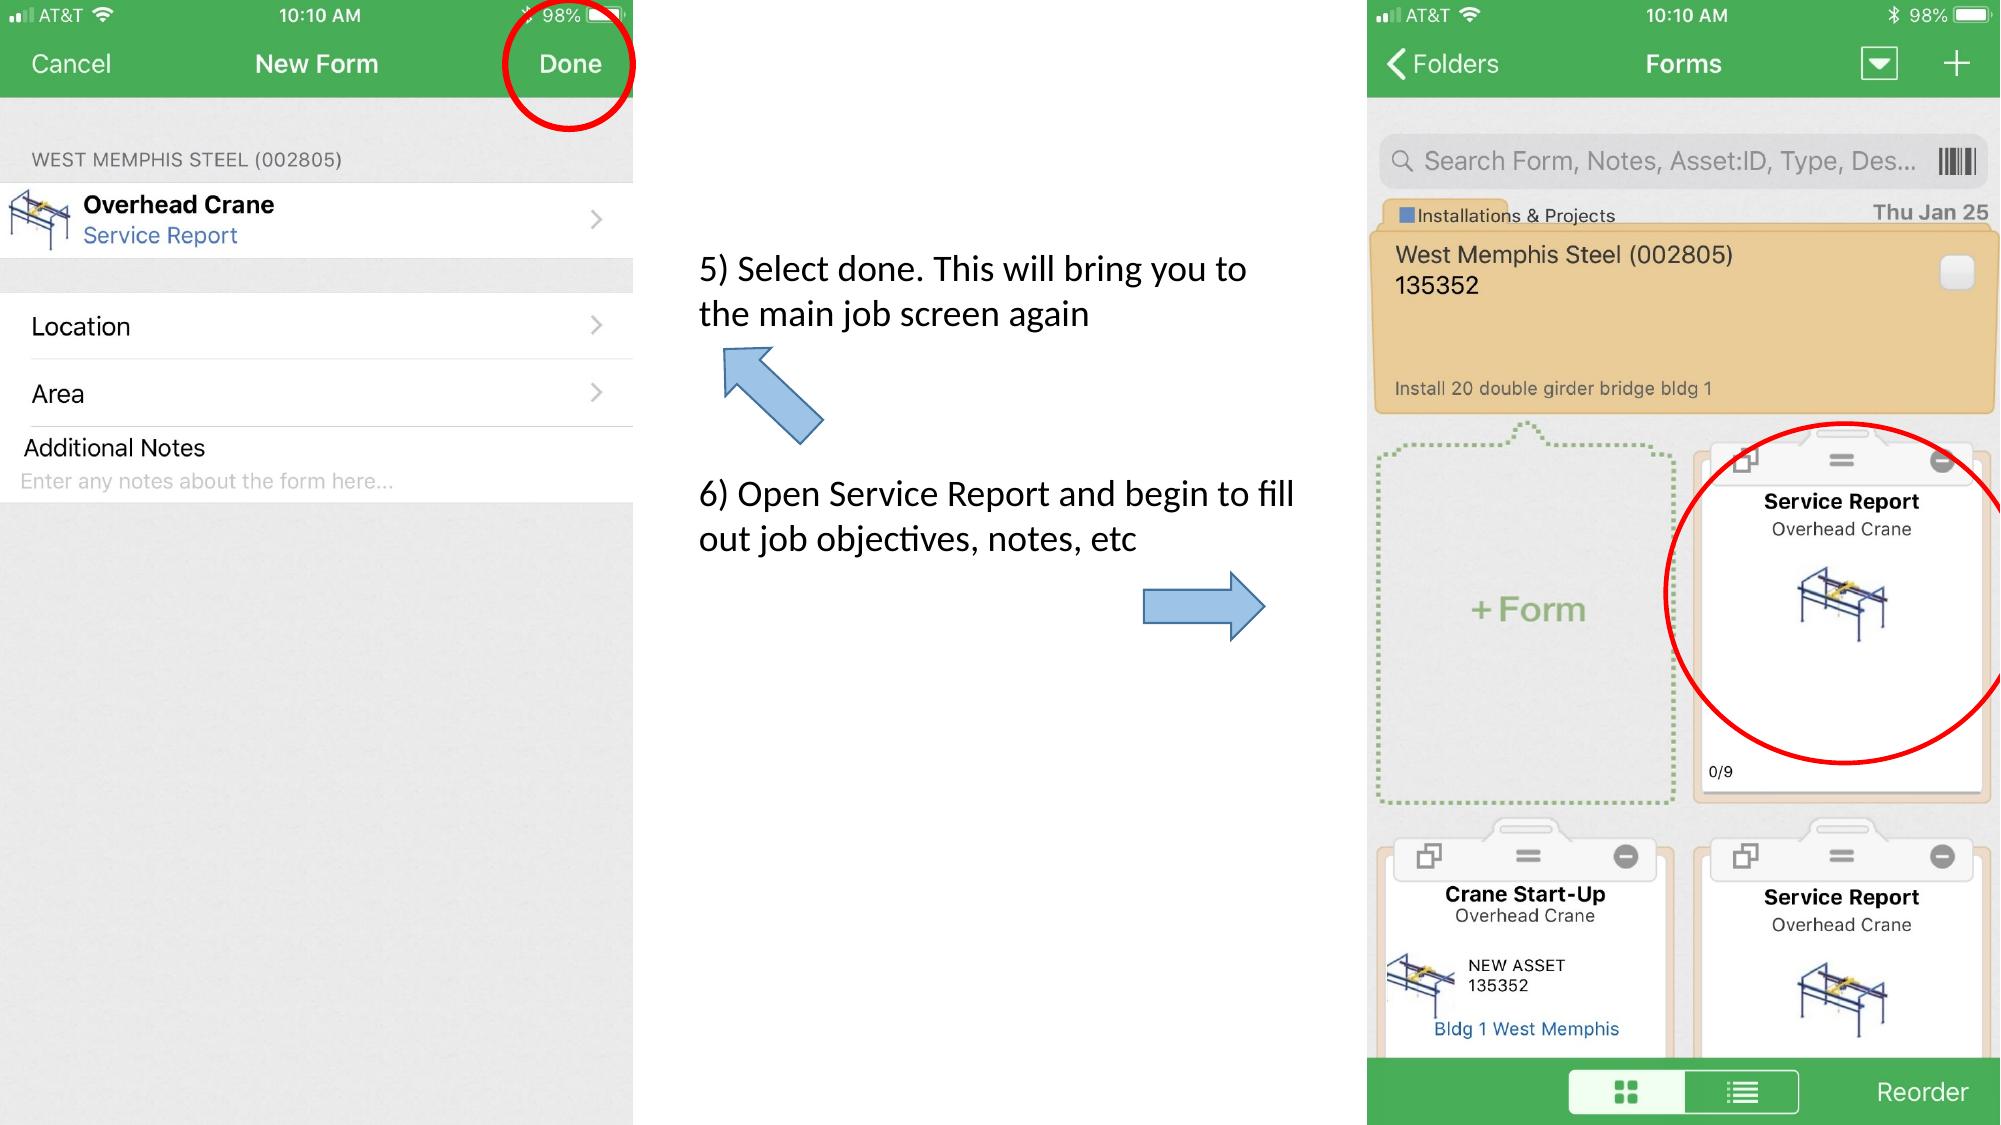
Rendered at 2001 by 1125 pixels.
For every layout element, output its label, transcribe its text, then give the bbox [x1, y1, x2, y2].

picture [1367, 0, 2000, 1125]
text_box [1142, 570, 1266, 643]
picture [0, 0, 633, 1125]
text_box 5) Select done. This will bring you to the main job screen again 6) Open Service Report and begin to fill out job objectives, notes, etc [684, 236, 1319, 567]
text_box [723, 346, 825, 446]
